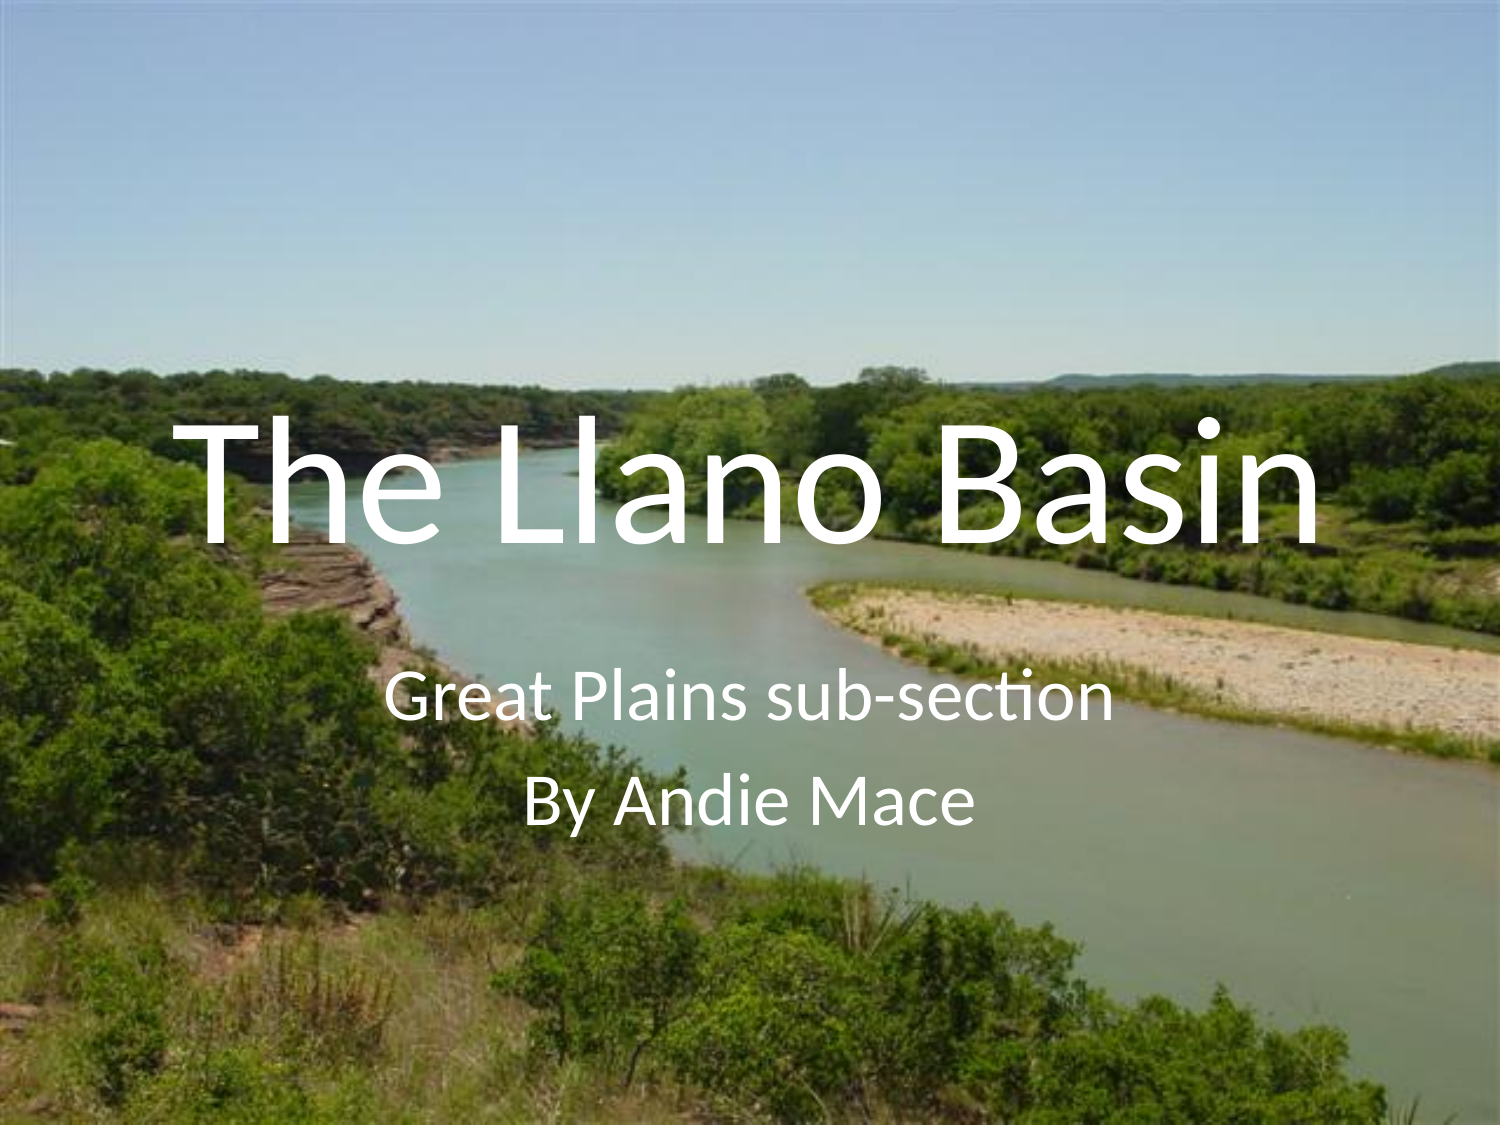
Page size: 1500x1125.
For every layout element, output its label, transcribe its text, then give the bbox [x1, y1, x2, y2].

title The Llano Basin [112, 349, 1388, 591]
subtitle Great Plains sub-section By Andie Mace [225, 637, 1275, 925]
picture [0, 0, 1500, 1125]
